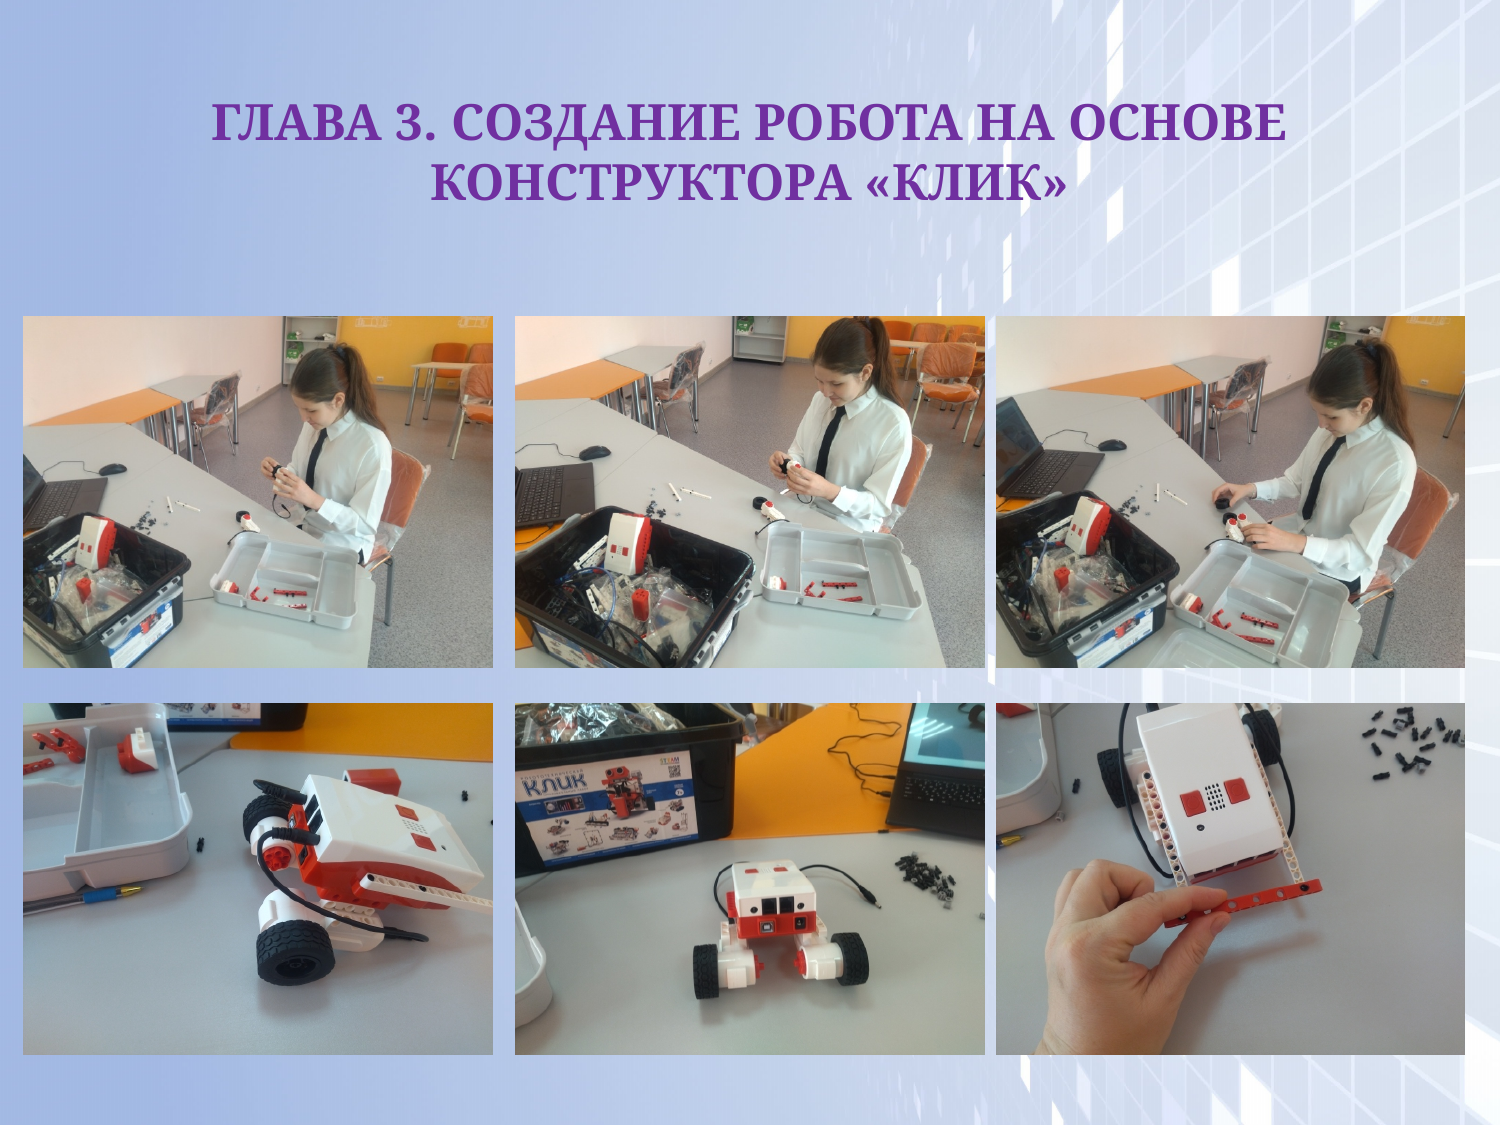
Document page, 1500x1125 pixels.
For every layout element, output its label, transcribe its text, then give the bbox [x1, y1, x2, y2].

picture [0, 0, 1500, 1125]
text_box ГЛАВА 3. СОЗДАНИЕ РОБОТА НА ОСНОВЕ КОНСТРУКТОРА «КЛИК» [35, 82, 1465, 218]
